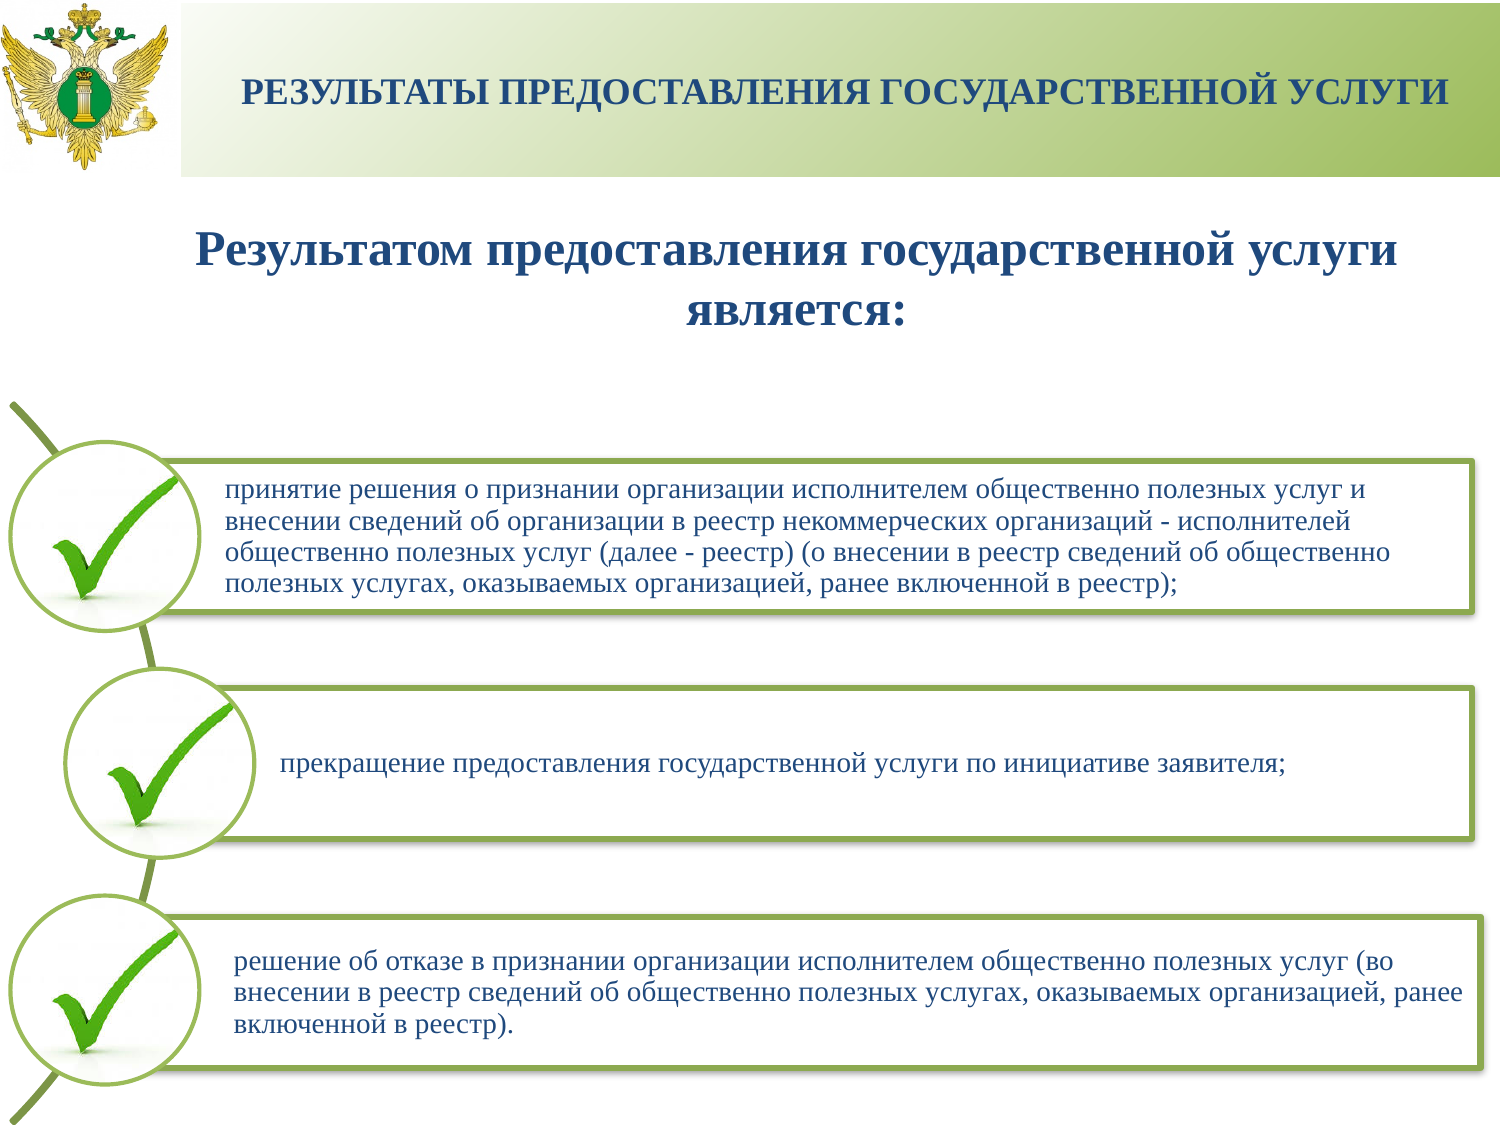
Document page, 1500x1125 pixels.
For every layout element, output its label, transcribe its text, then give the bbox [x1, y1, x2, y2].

text_box Результатом предоставления государственной услуги является: [135, 208, 1459, 343]
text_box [0, 385, 1483, 1125]
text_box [0, 0, 1500, 177]
